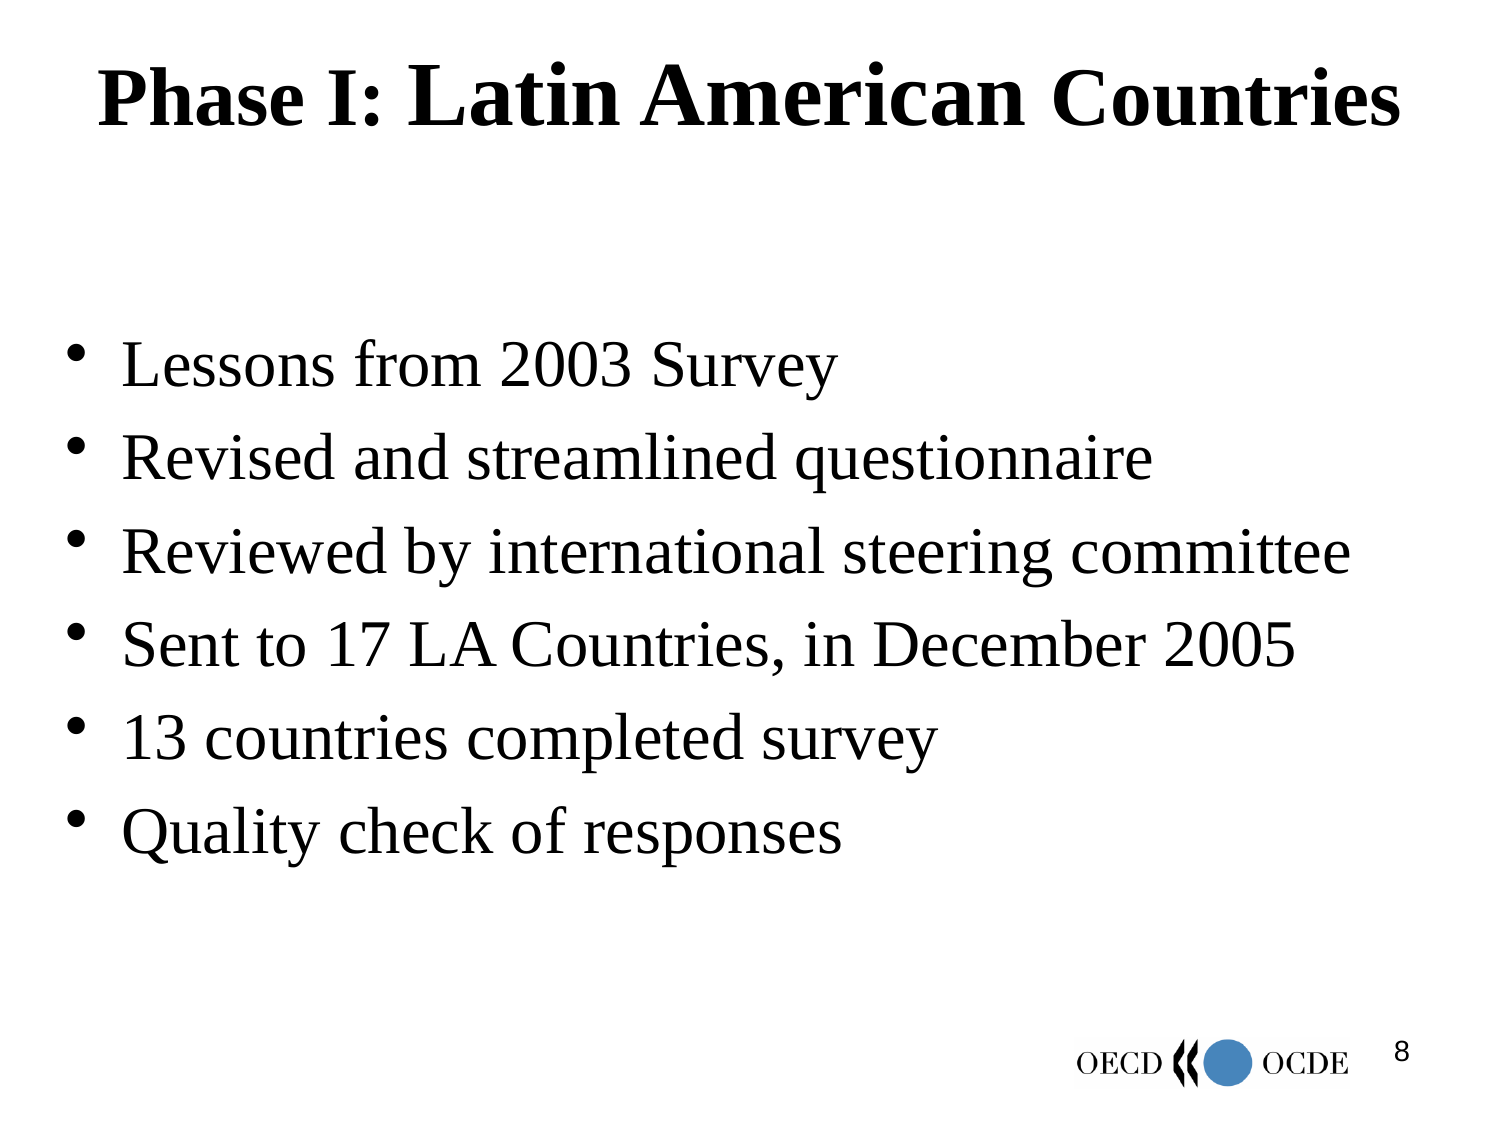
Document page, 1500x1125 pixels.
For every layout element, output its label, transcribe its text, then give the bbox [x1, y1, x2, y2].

title Phase I: Latin American Countries [74, 44, 1426, 233]
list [1074, 1037, 1351, 1089]
slide_number 8 [1074, 1063, 1426, 1103]
list Lessons from 2003 Survey Revised and streamlined questionnaire Reviewed by international steering committee Sent to 17 LA Countries, in December 2005 13 countries completed survey Quality check of responses [49, 312, 1500, 1063]
